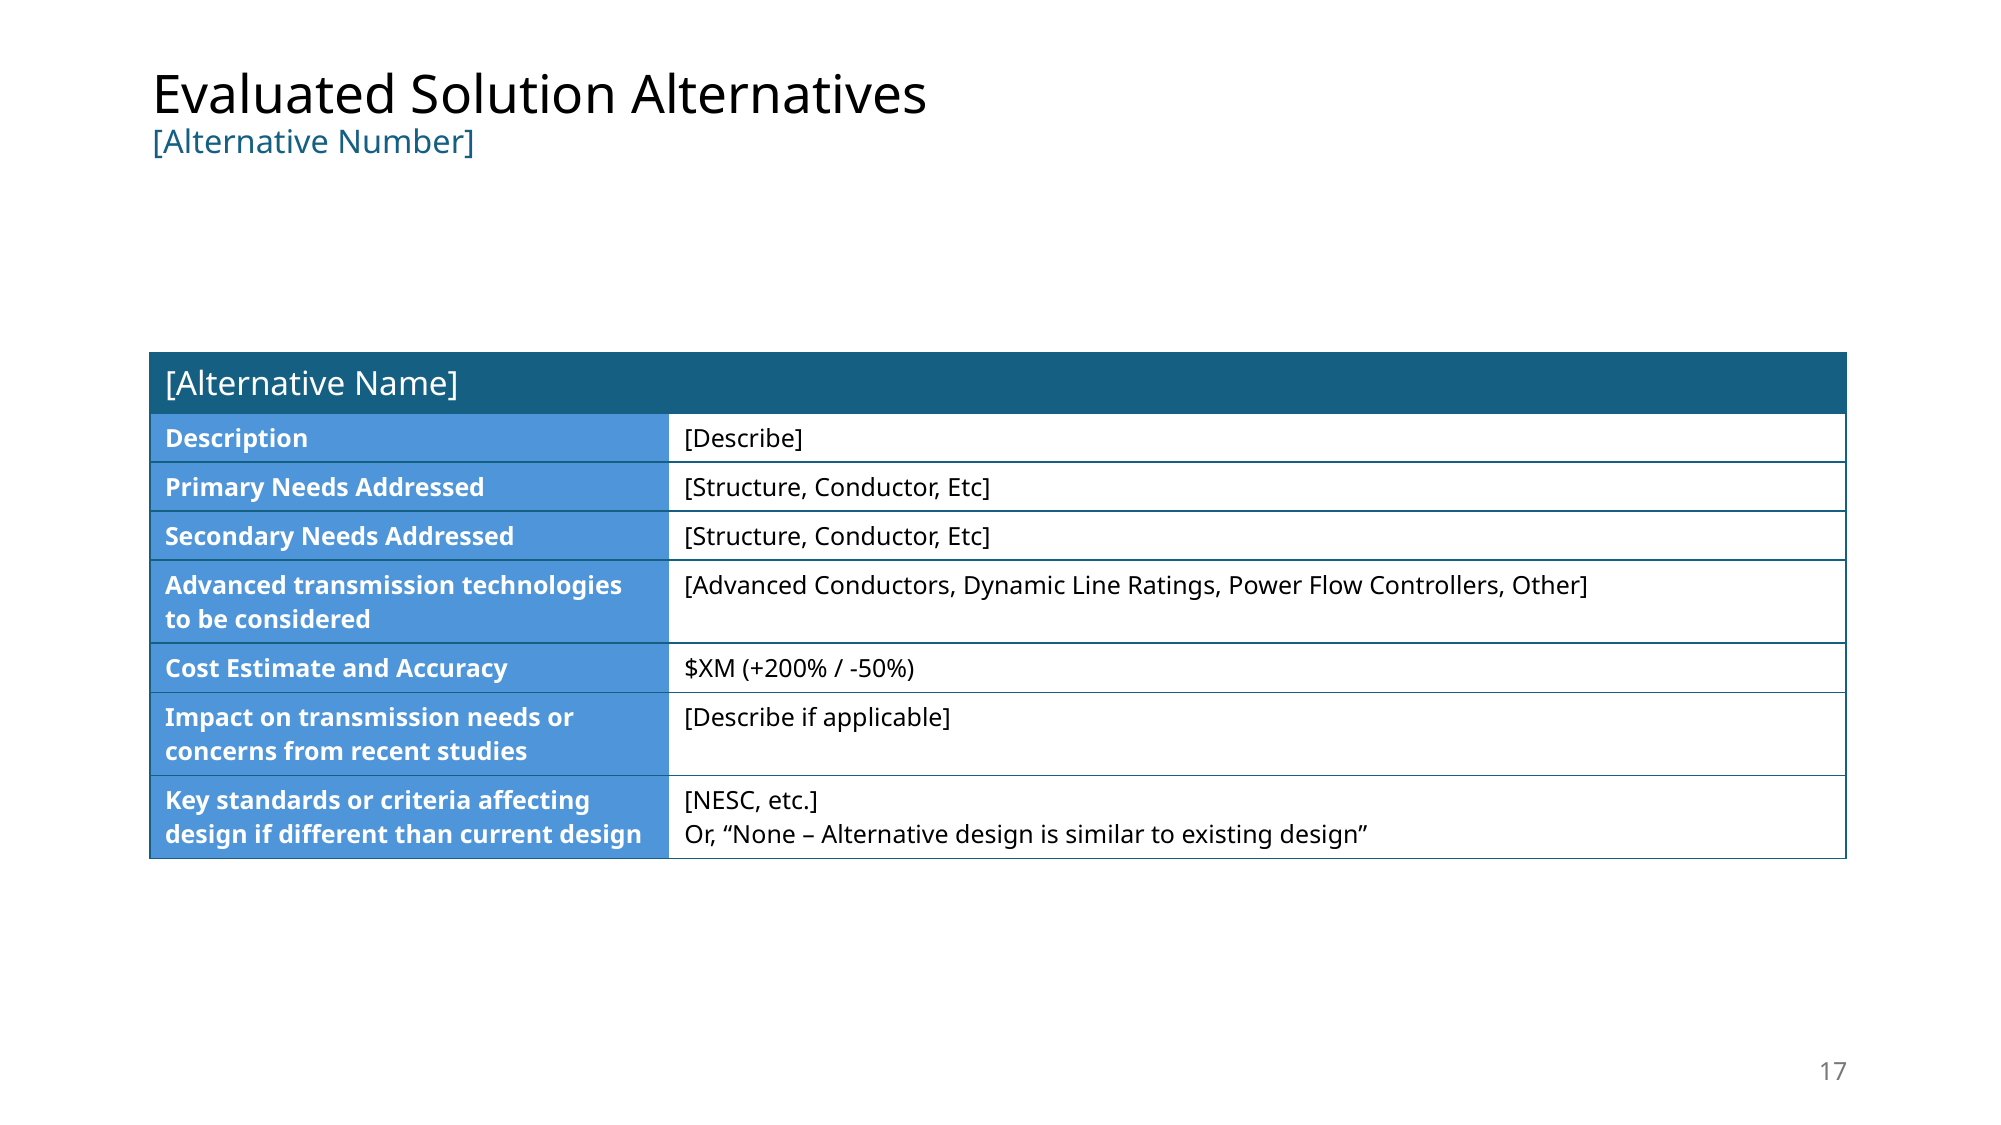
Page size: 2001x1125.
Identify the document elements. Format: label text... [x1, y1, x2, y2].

table_cell [Structure, Conductor, Etc] [669, 463, 1845, 510]
table_cell Secondary Needs Addressed [151, 512, 669, 559]
table_cell Impact on transmission needs or concerns from recent studies [151, 693, 669, 775]
table_header [Alternative Name] [151, 354, 1845, 412]
table_cell [Describe] [669, 414, 1845, 461]
table_cell Primary Needs Addressed [151, 463, 669, 510]
table_cell Cost Estimate and Accuracy [151, 644, 669, 692]
table_cell [Describe if applicable] [669, 693, 1845, 775]
slide_number 17 [1412, 1042, 1863, 1103]
title Evaluated Solution Alternatives [Alternative Number] [137, 59, 1863, 168]
table_cell $XM (+200% / -50%) [669, 644, 1845, 692]
table_cell [Structure, Conductor, Etc] [669, 512, 1845, 559]
table_cell Key standards or criteria affecting design if different than current design [151, 776, 669, 858]
table_cell [Advanced Conductors, Dynamic Line Ratings, Power Flow Controllers, Other] [669, 561, 1845, 642]
table_cell Advanced transmission technologies to be considered [151, 561, 669, 642]
table_cell [NESC, etc.] Or, “None – Alternative design is similar to existing design” [669, 776, 1845, 858]
table_cell Description [151, 414, 669, 461]
